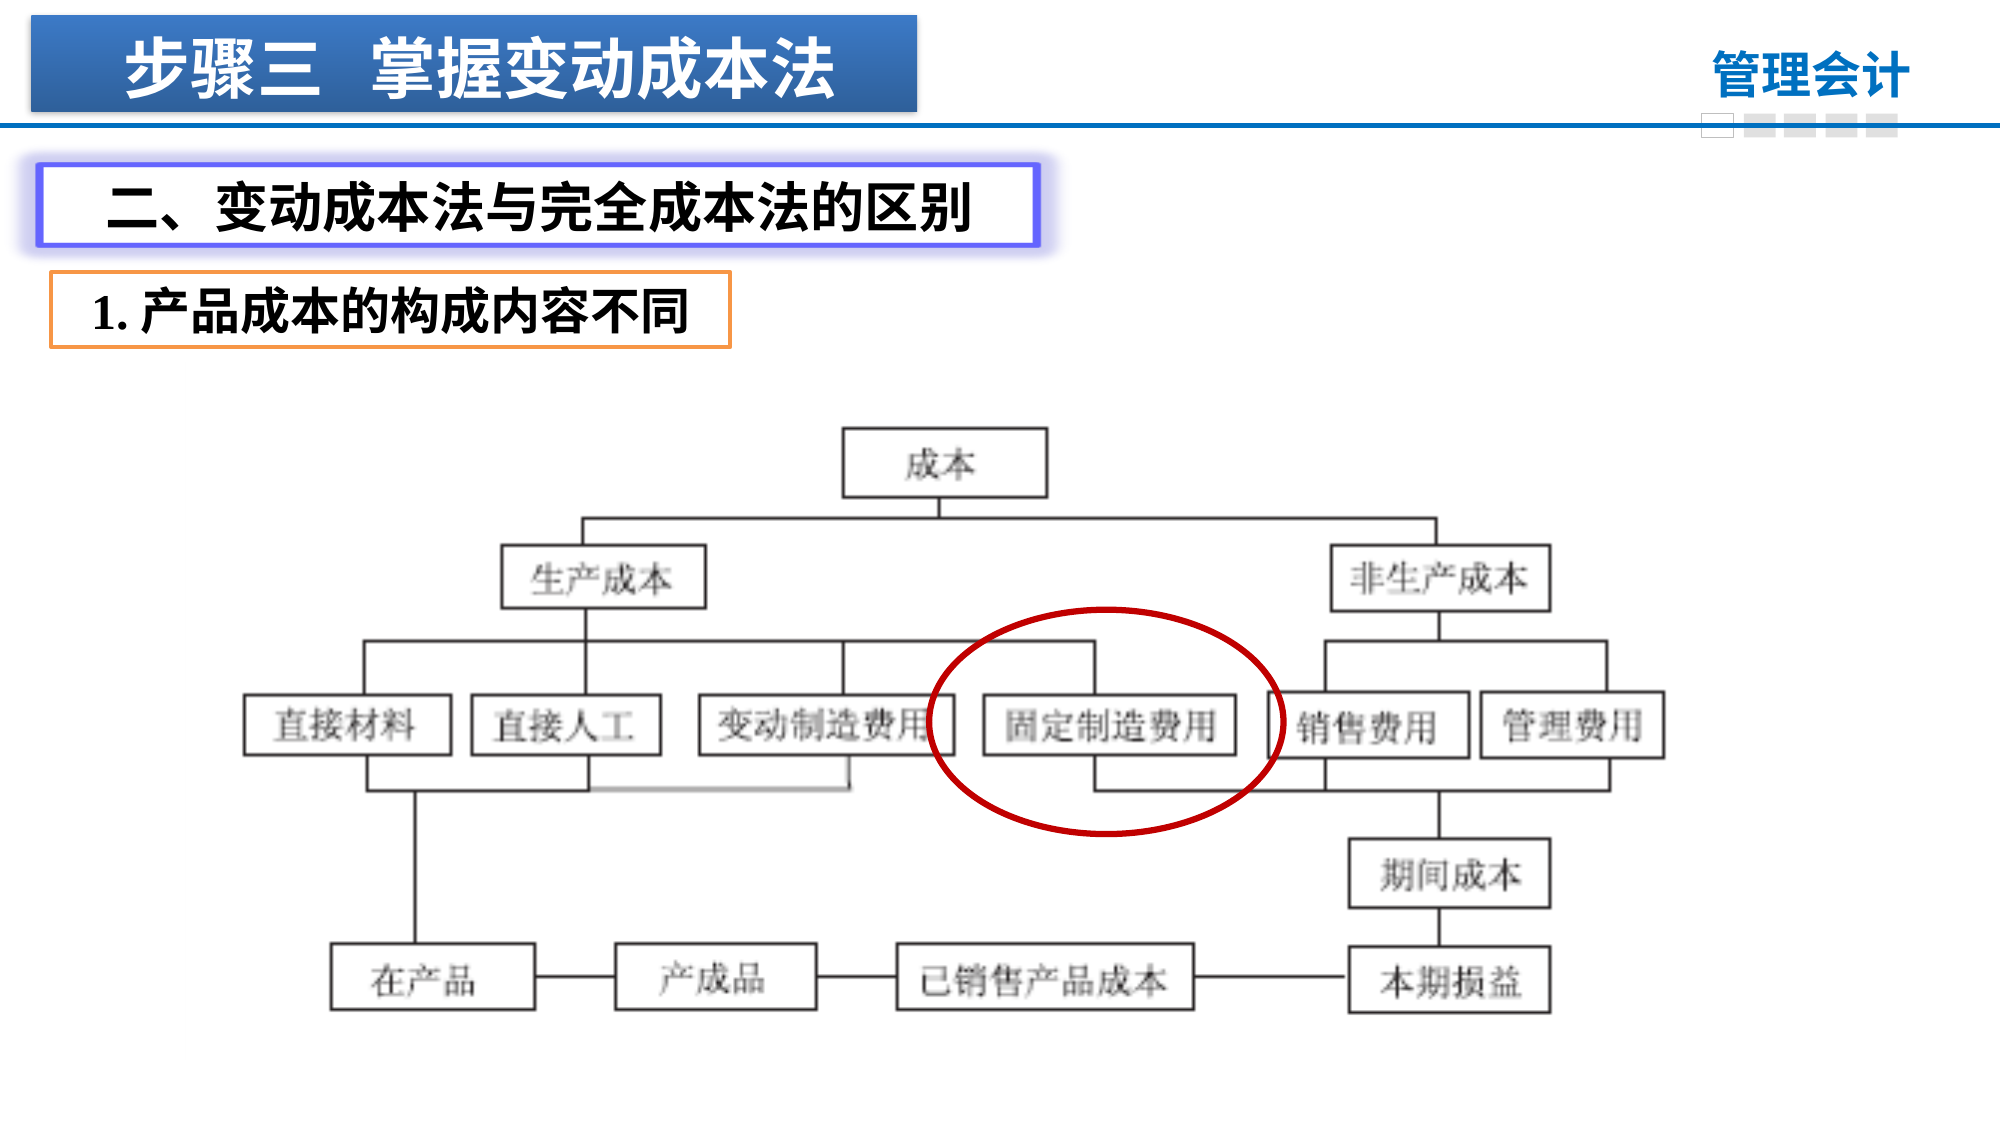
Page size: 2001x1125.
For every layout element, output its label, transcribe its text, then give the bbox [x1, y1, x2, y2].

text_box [0, 132, 1083, 280]
picture [184, 362, 1786, 1060]
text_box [31, 14, 918, 197]
text_box 1.产品成本的构成内容不同 [49, 288, 732, 349]
